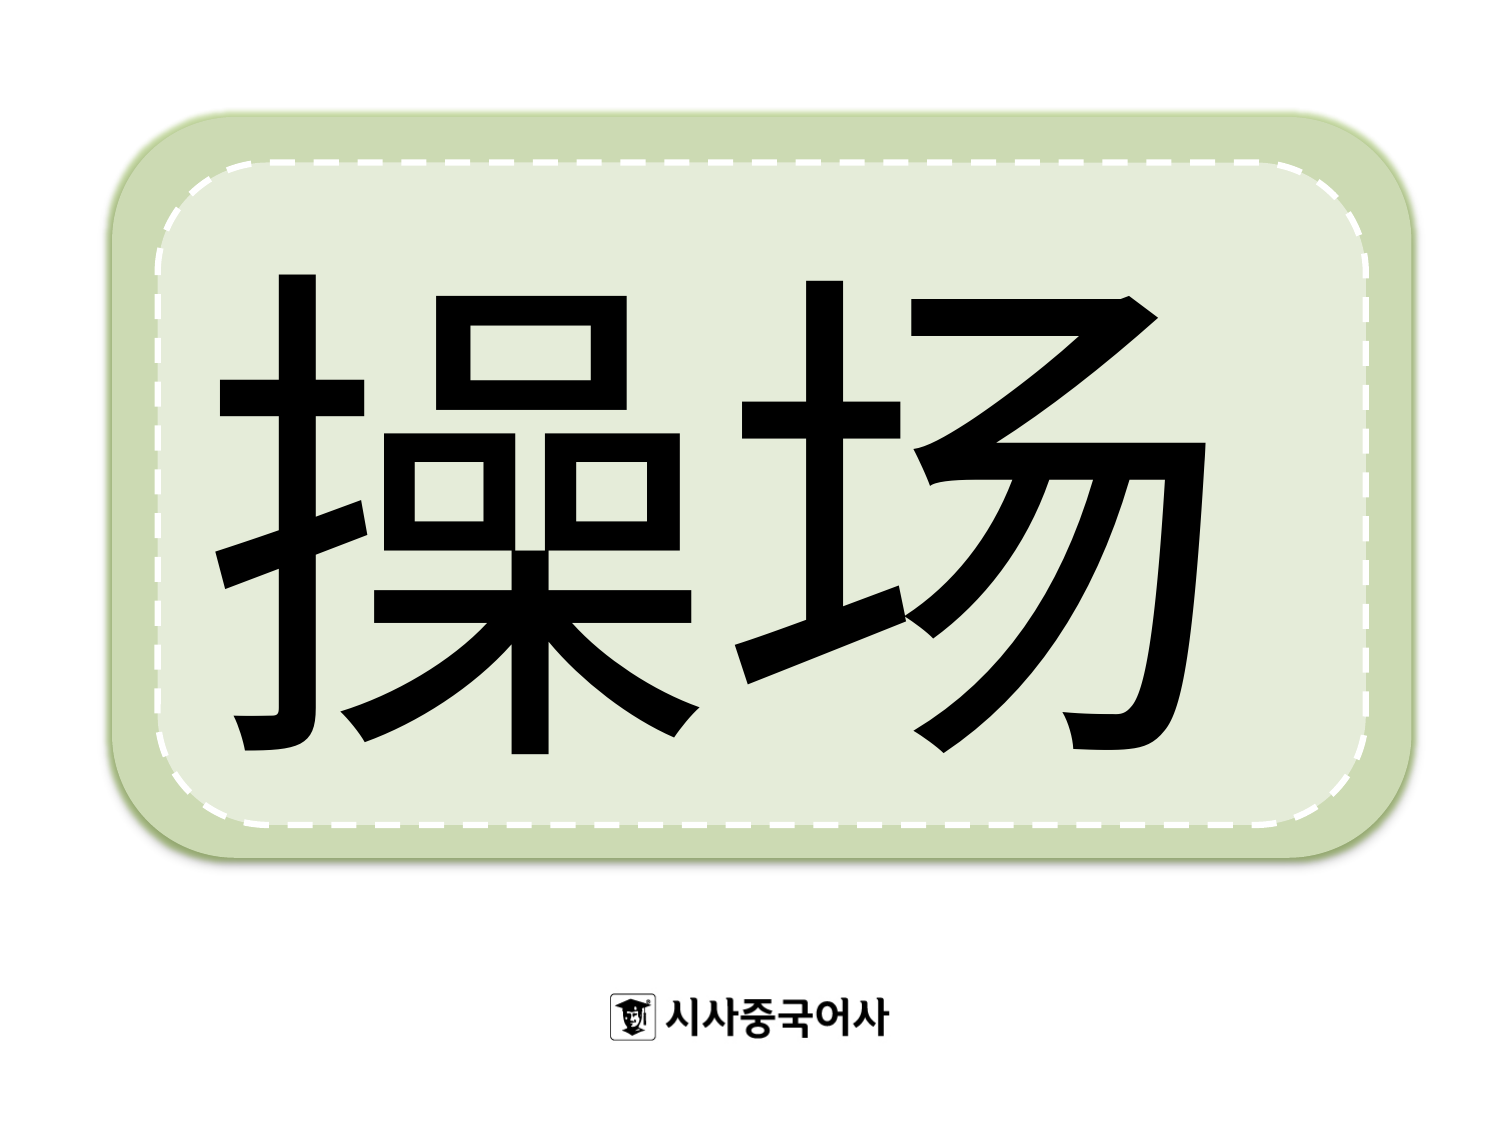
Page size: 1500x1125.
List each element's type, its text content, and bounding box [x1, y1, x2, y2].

picture [602, 987, 898, 1047]
text_box [162, 160, 1371, 824]
text_box 操场 [171, 172, 1380, 836]
